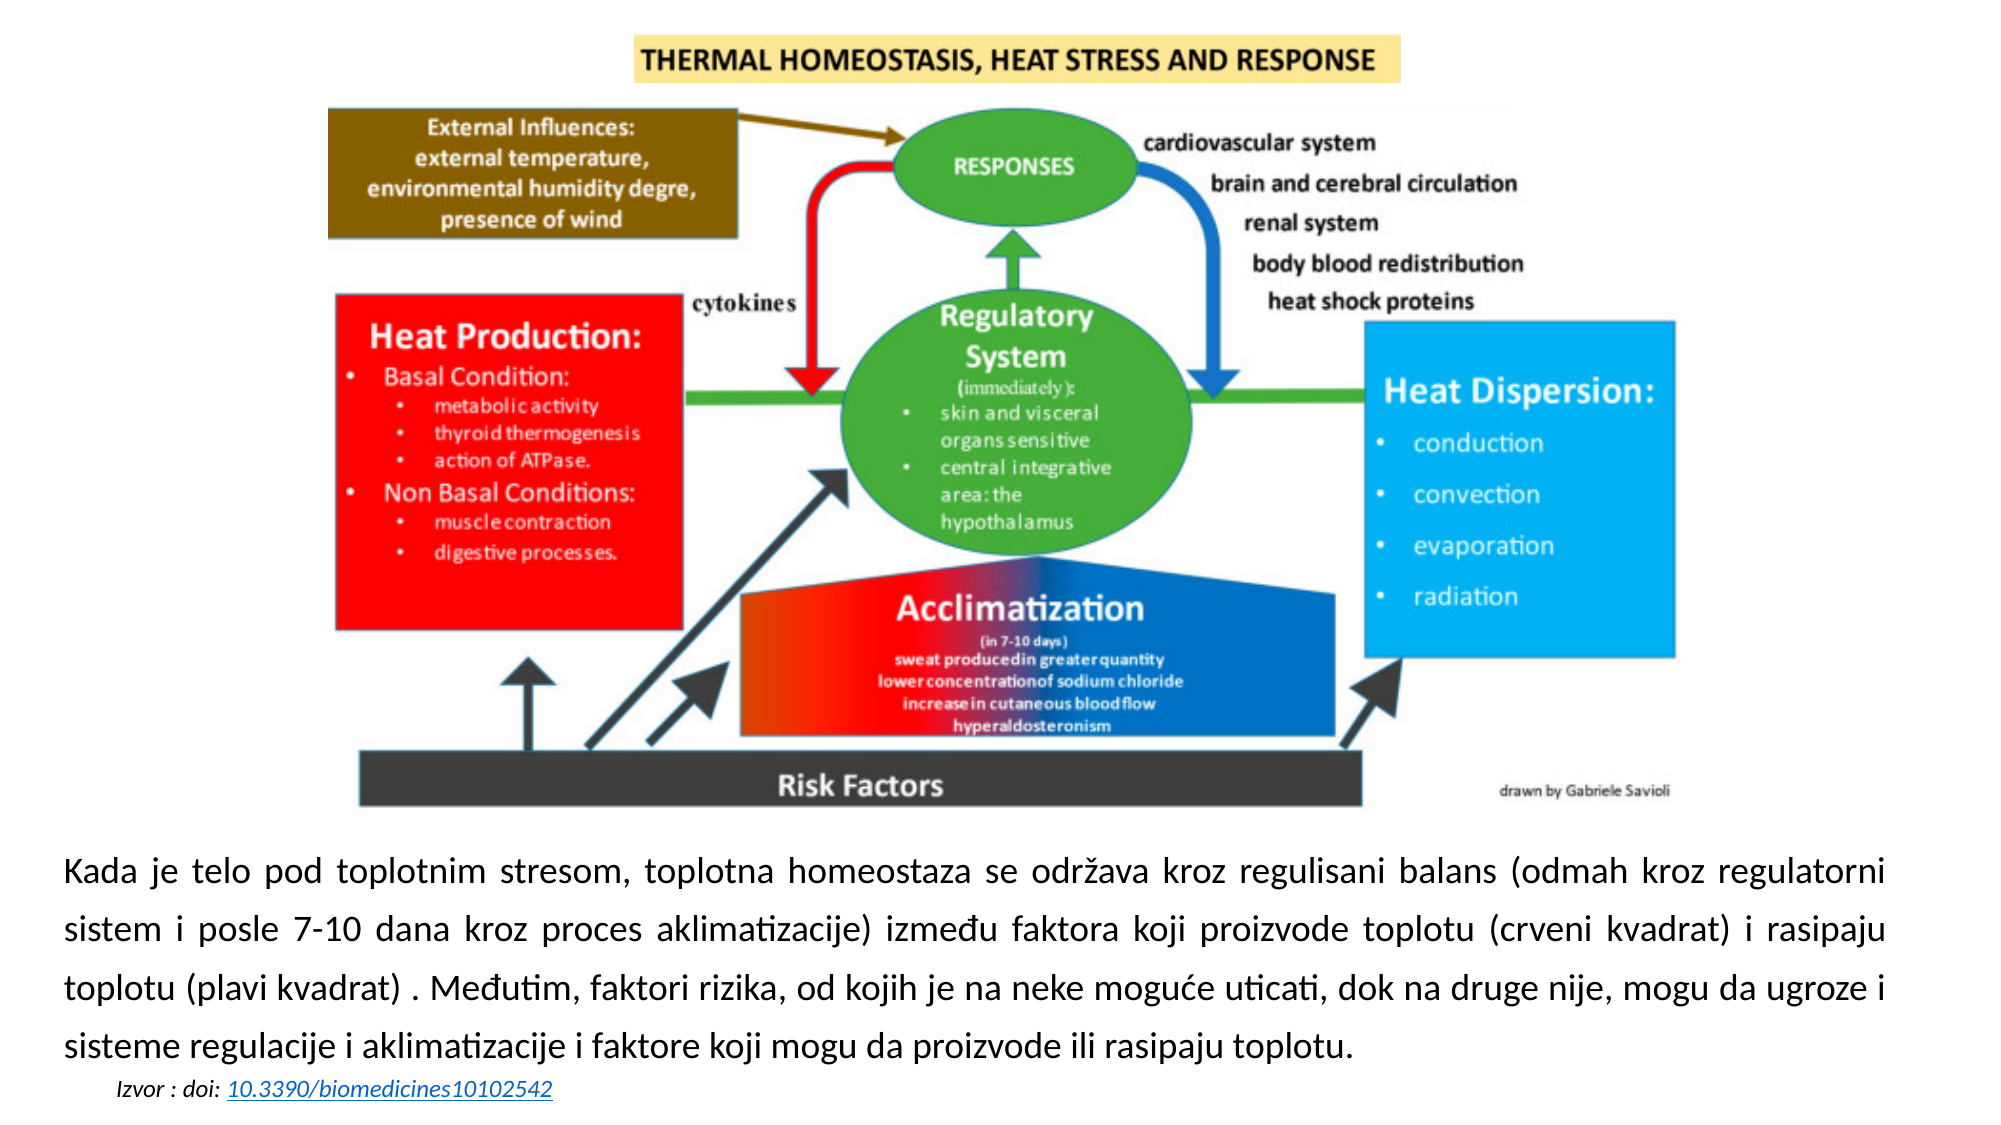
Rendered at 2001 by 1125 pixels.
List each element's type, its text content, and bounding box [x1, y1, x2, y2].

picture [328, 105, 1681, 825]
text_box Kada je telo pod toplotnim stresom, toplotna homeostaza se održava kroz regulisani balans (odmah kroz regulatorni sistem i posle 7-10 dana kroz proces aklimatizacije) između faktora koji proizvode toplotu (crveni kvadrat) i rasipaju toplotu (plavi kvadrat) . Međutim, faktori rizika, od kojih je na neke moguće uticati, dok na druge nije, mogu da ugroze i sisteme regulacije i aklimatizacije i faktore koji mogu da proizvode ili rasipaju toplotu. [49, 824, 1903, 1074]
picture [634, 29, 1401, 83]
text_box Izvor : doi: 10.3390/biomedicines10102542 [101, 1065, 1125, 1111]
